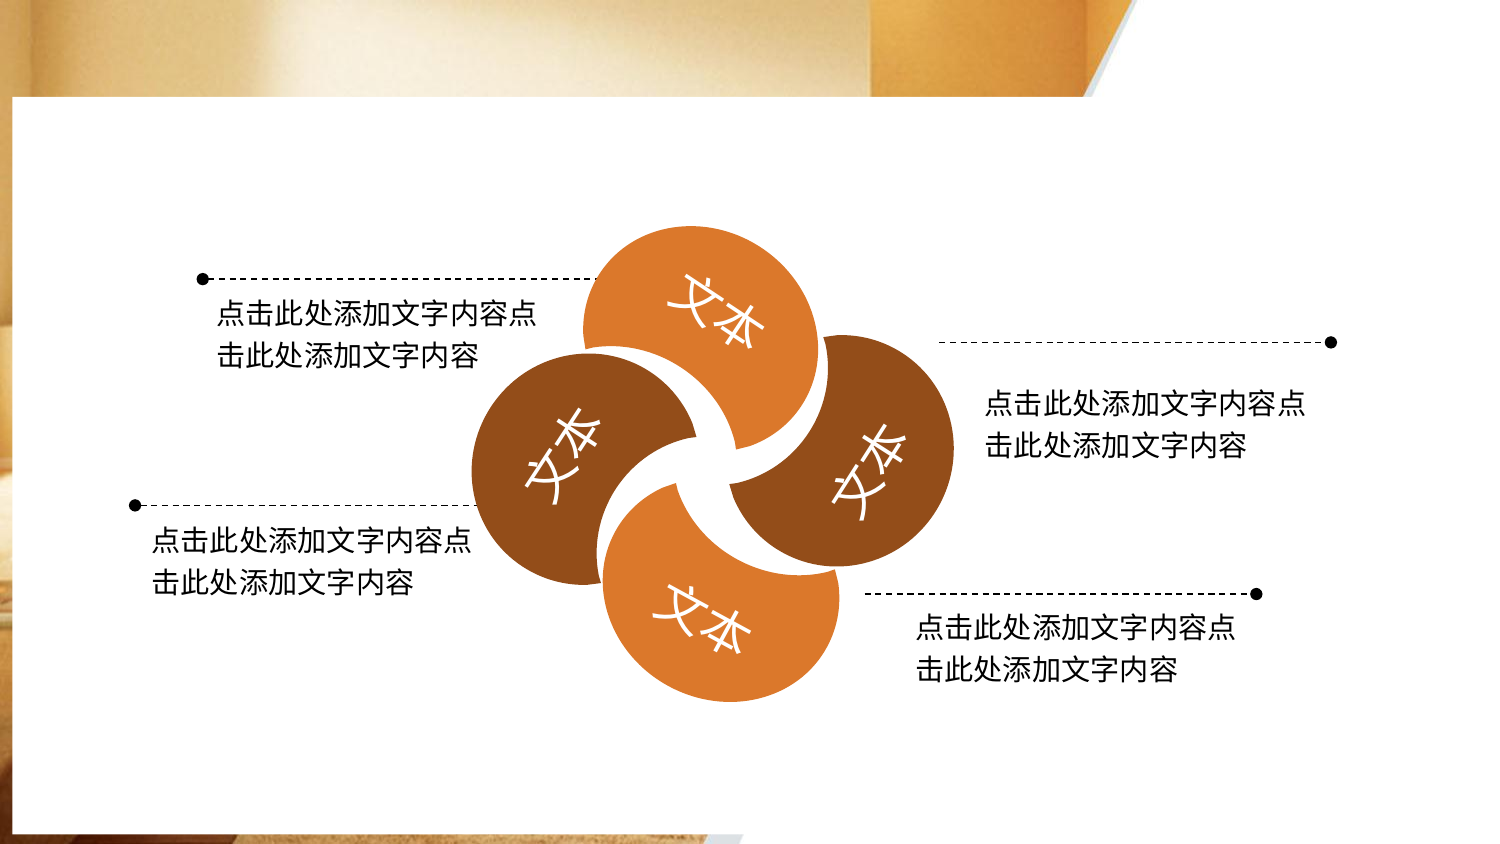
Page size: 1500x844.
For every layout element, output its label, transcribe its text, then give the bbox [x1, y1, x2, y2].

text_box 点击此处添加文字内容点击此处添加文字内容 [900, 595, 1259, 717]
text_box 点击此处添加文字内容点击此处添加文字内容 [136, 512, 495, 648]
text_box 文本 [581, 224, 821, 452]
text_box 文本 [727, 332, 956, 569]
picture [0, 0, 1500, 844]
text_box 文本 [600, 481, 842, 705]
text_box 点击此处添加文字内容点击此处添加文字内容 [970, 371, 1329, 511]
text_box 点击此处添加文字内容点击此处添加文字内容 [201, 283, 560, 398]
text_box 文本 [469, 351, 699, 587]
